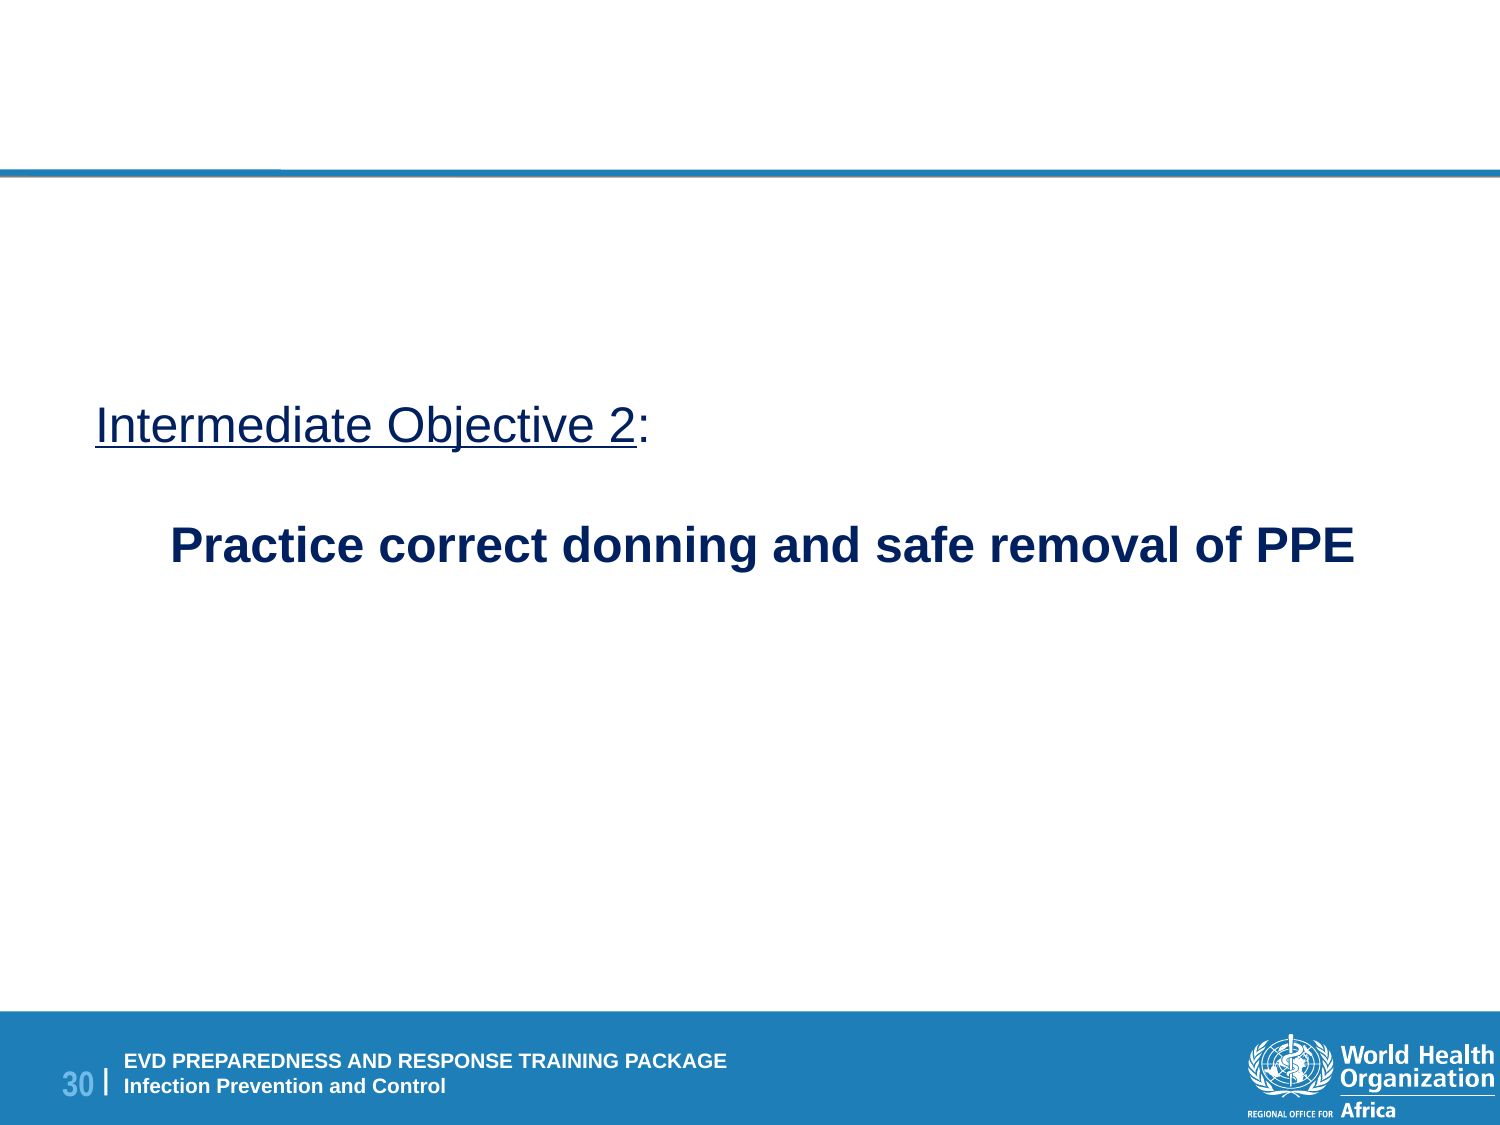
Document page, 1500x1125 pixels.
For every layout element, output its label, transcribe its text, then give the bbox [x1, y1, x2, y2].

text_box Intermediate Objective 2: Practice correct donning and safe removal of PPE [5, 385, 1447, 580]
